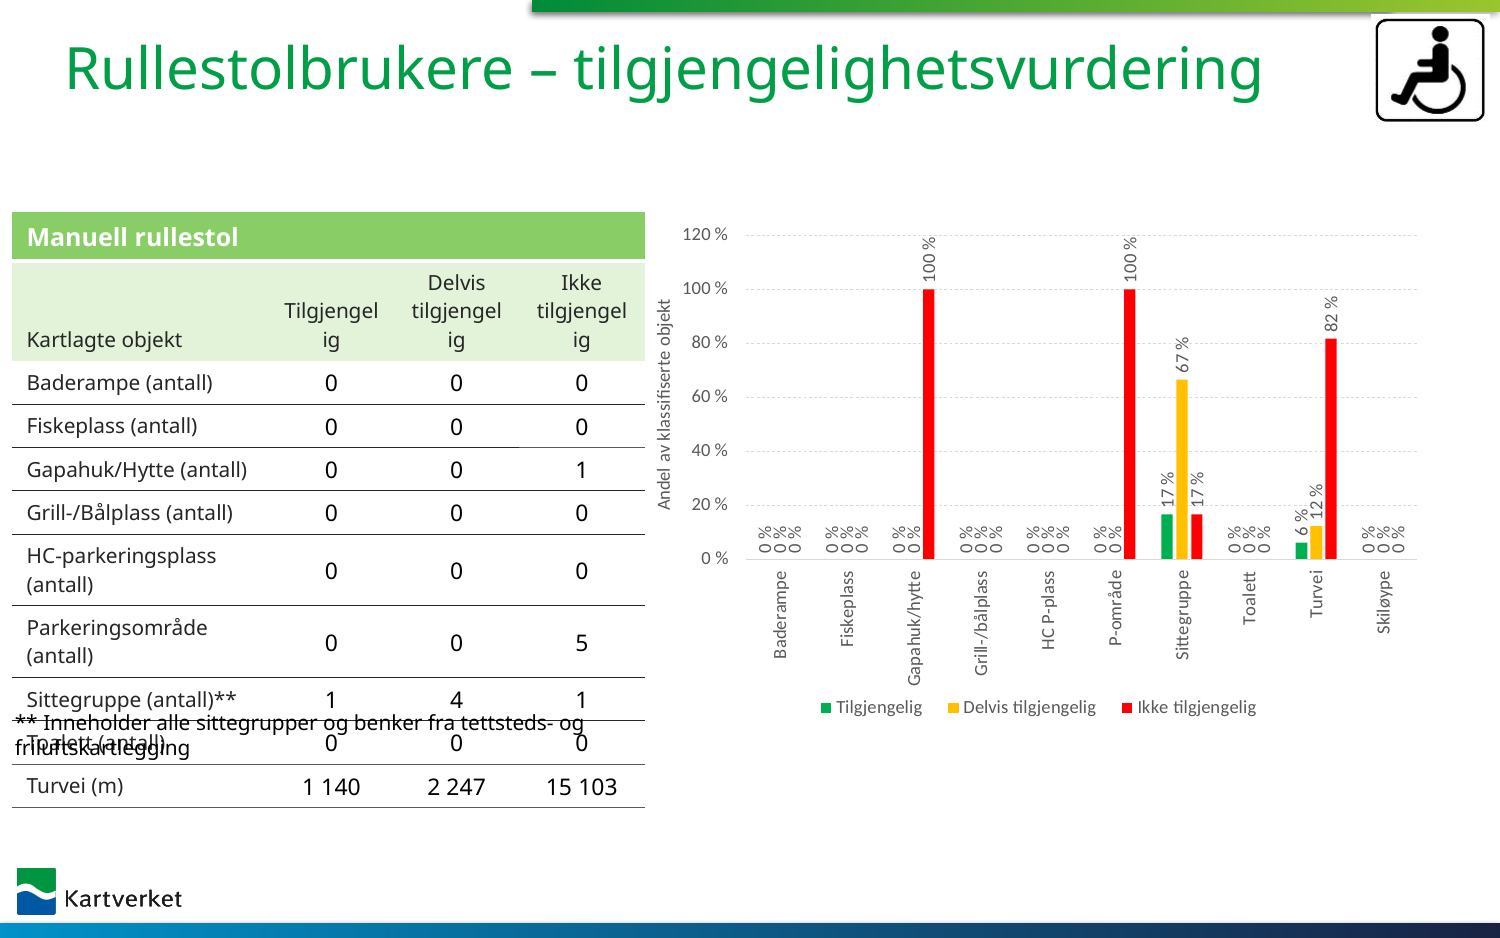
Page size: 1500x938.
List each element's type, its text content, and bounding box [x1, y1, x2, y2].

table_cell 0 [394, 491, 519, 534]
text_box ** Inneholder alle sittegrupper og benker fra tettsteds- og friluftskartlegging [0, 702, 745, 768]
table_cell Baderampe (antall) [12, 361, 269, 404]
table_cell 0 [519, 405, 638, 447]
table_cell Sittegruppe (antall)** [12, 678, 269, 702]
table_cell 1 140 [269, 768, 394, 807]
text_box Rullestolbrukere – tilgjengelighetsvurdering [49, 12, 1372, 109]
table_cell Fiskeplass (antall) [12, 405, 269, 447]
table_cell Parkeringsområde (antall) [12, 606, 269, 677]
table_cell Ikke tilgjengelig [519, 263, 638, 361]
table_cell Delvis tilgjengelig [394, 263, 519, 361]
table_cell 15 103 [519, 768, 645, 807]
picture [643, 218, 1427, 728]
table_cell 1 [519, 678, 638, 702]
table_cell 0 [519, 361, 638, 404]
table_header Manuell rullestol [12, 212, 645, 259]
table_cell 0 [269, 606, 394, 677]
table_cell Kartlagte objekt [12, 263, 269, 361]
table_cell 0 [394, 448, 519, 490]
table_cell 2 247 [394, 768, 519, 807]
table_cell Turvei (m) [12, 768, 269, 807]
table_cell 0 [269, 361, 394, 404]
picture [1371, 13, 1491, 127]
table_cell 0 [269, 535, 394, 605]
table_cell Tilgjengelig [269, 263, 394, 361]
table_cell 0 [394, 405, 519, 447]
table_cell Grill-/Bålplass (antall) [12, 491, 269, 534]
table_cell 0 [519, 491, 638, 534]
table_cell 4 [394, 678, 519, 702]
table_cell 0 [394, 361, 519, 404]
table_cell 0 [519, 535, 638, 605]
table_cell 0 [269, 405, 394, 447]
table_cell 1 [519, 448, 638, 490]
table_cell 1 [269, 678, 394, 702]
table_cell Gapahuk/Hytte (antall) [12, 448, 269, 490]
table_cell 0 [394, 535, 519, 605]
table_cell 0 [269, 448, 394, 490]
table_cell 0 [394, 606, 519, 677]
table_cell 0 [269, 491, 394, 534]
table_cell 5 [519, 606, 638, 677]
table_cell HC-parkeringsplass (antall) [12, 535, 269, 605]
